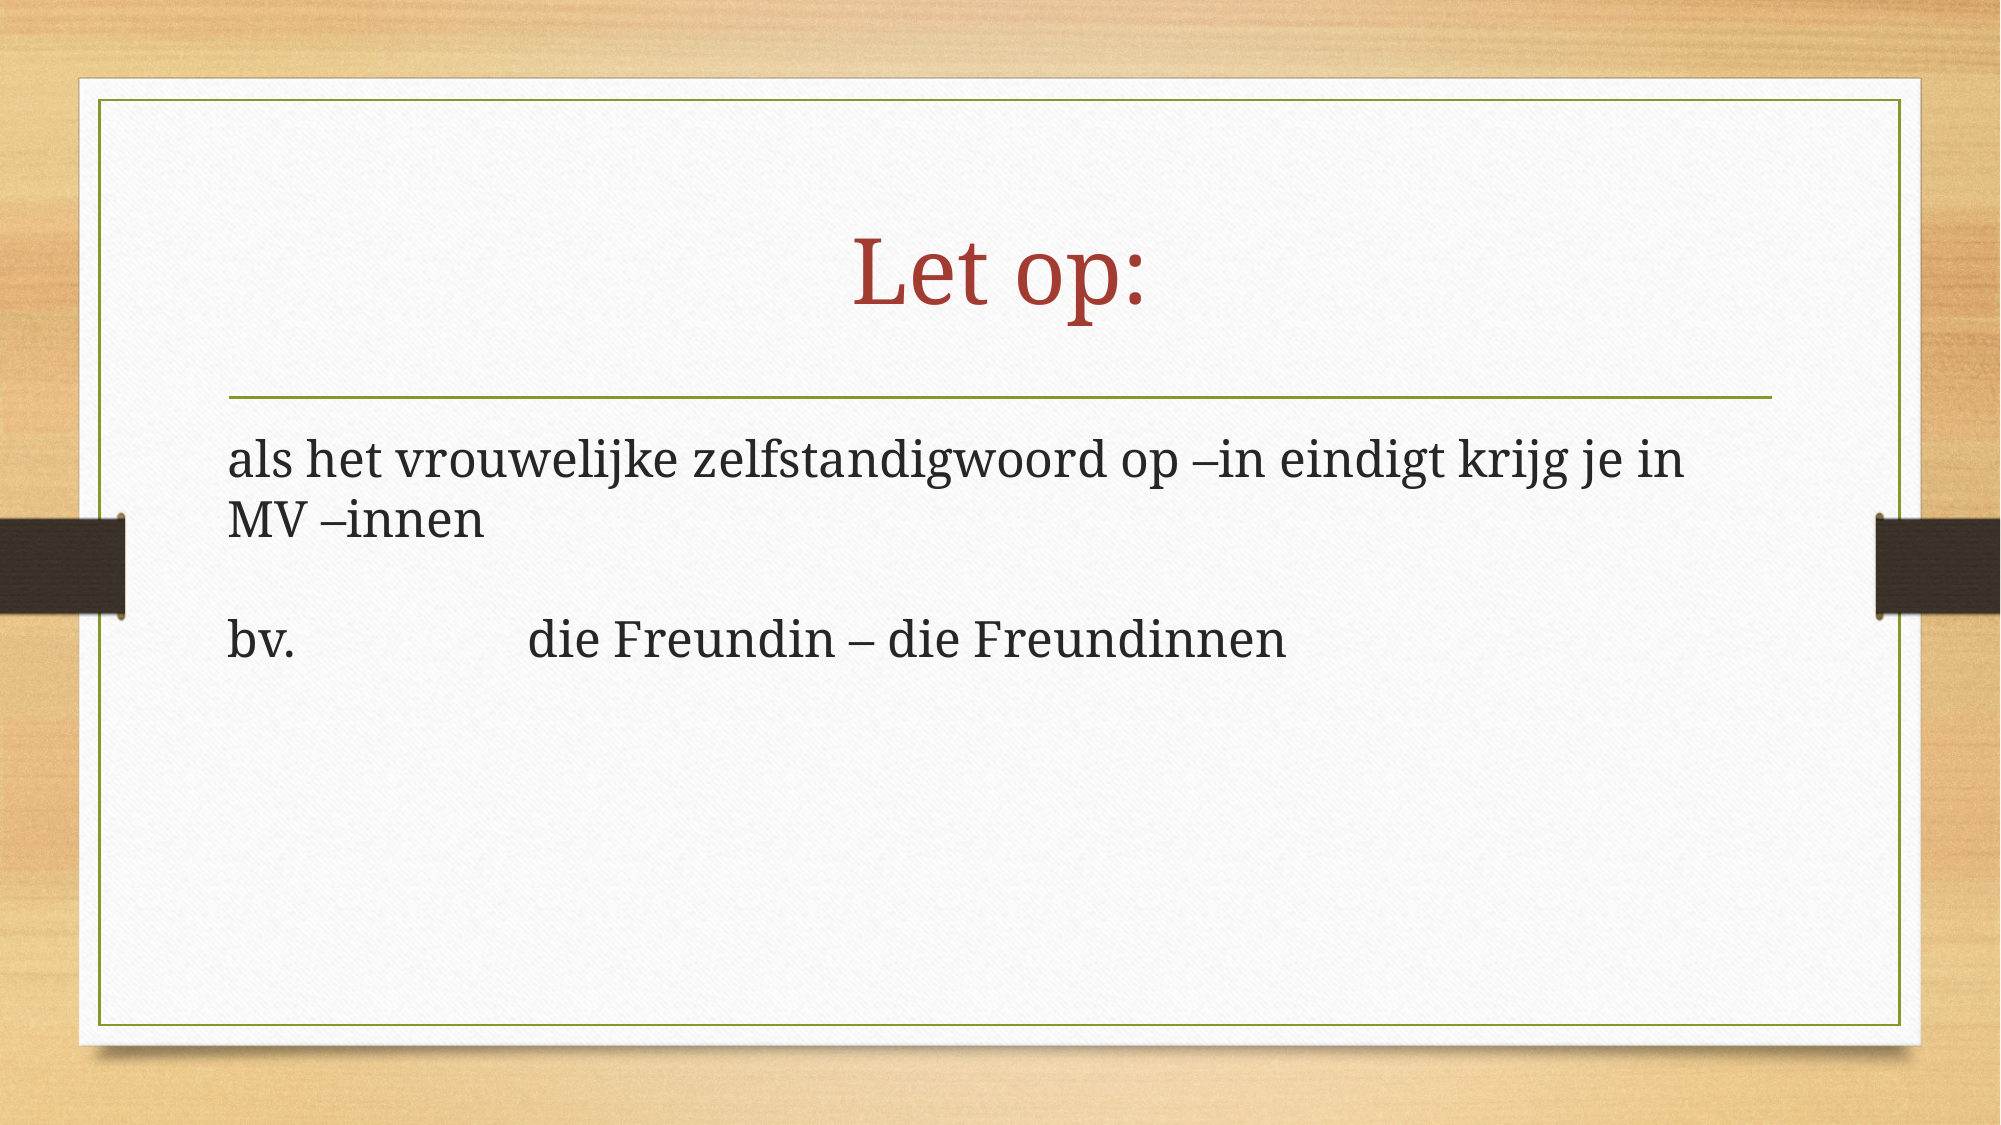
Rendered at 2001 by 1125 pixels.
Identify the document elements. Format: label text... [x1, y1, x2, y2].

title Let op: [212, 161, 1788, 375]
picture [0, 0, 2001, 1125]
list als het vrouwelijke zelfstandigwoord op –in eindigt krijg je in MV –innen bv. die Freundin – die Freundinnen [212, 419, 1788, 964]
